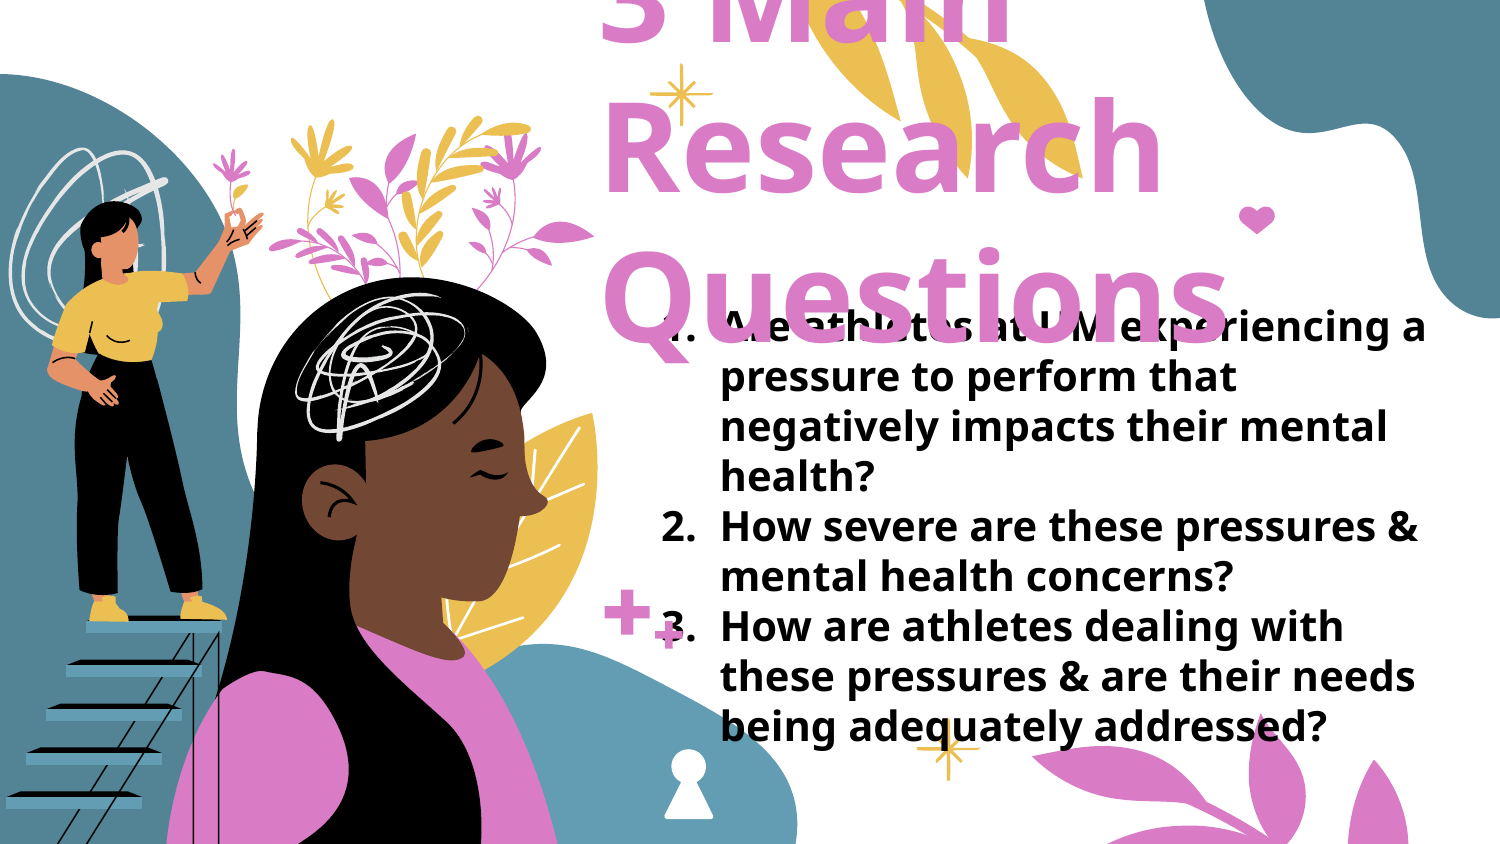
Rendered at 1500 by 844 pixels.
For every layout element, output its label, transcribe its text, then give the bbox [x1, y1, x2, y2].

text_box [5, 115, 684, 844]
text_box [1239, 206, 1275, 235]
title Are athletes at UM experiencing a pressure to perform that negatively impacts their mental health? How severe are these pressures & mental health concerns? How are athletes dealing with these pressures & are their needs being adequately addressed? [687, 341, 1463, 705]
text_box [604, 589, 683, 649]
title 3 Main Research Questions [583, 0, 1500, 341]
